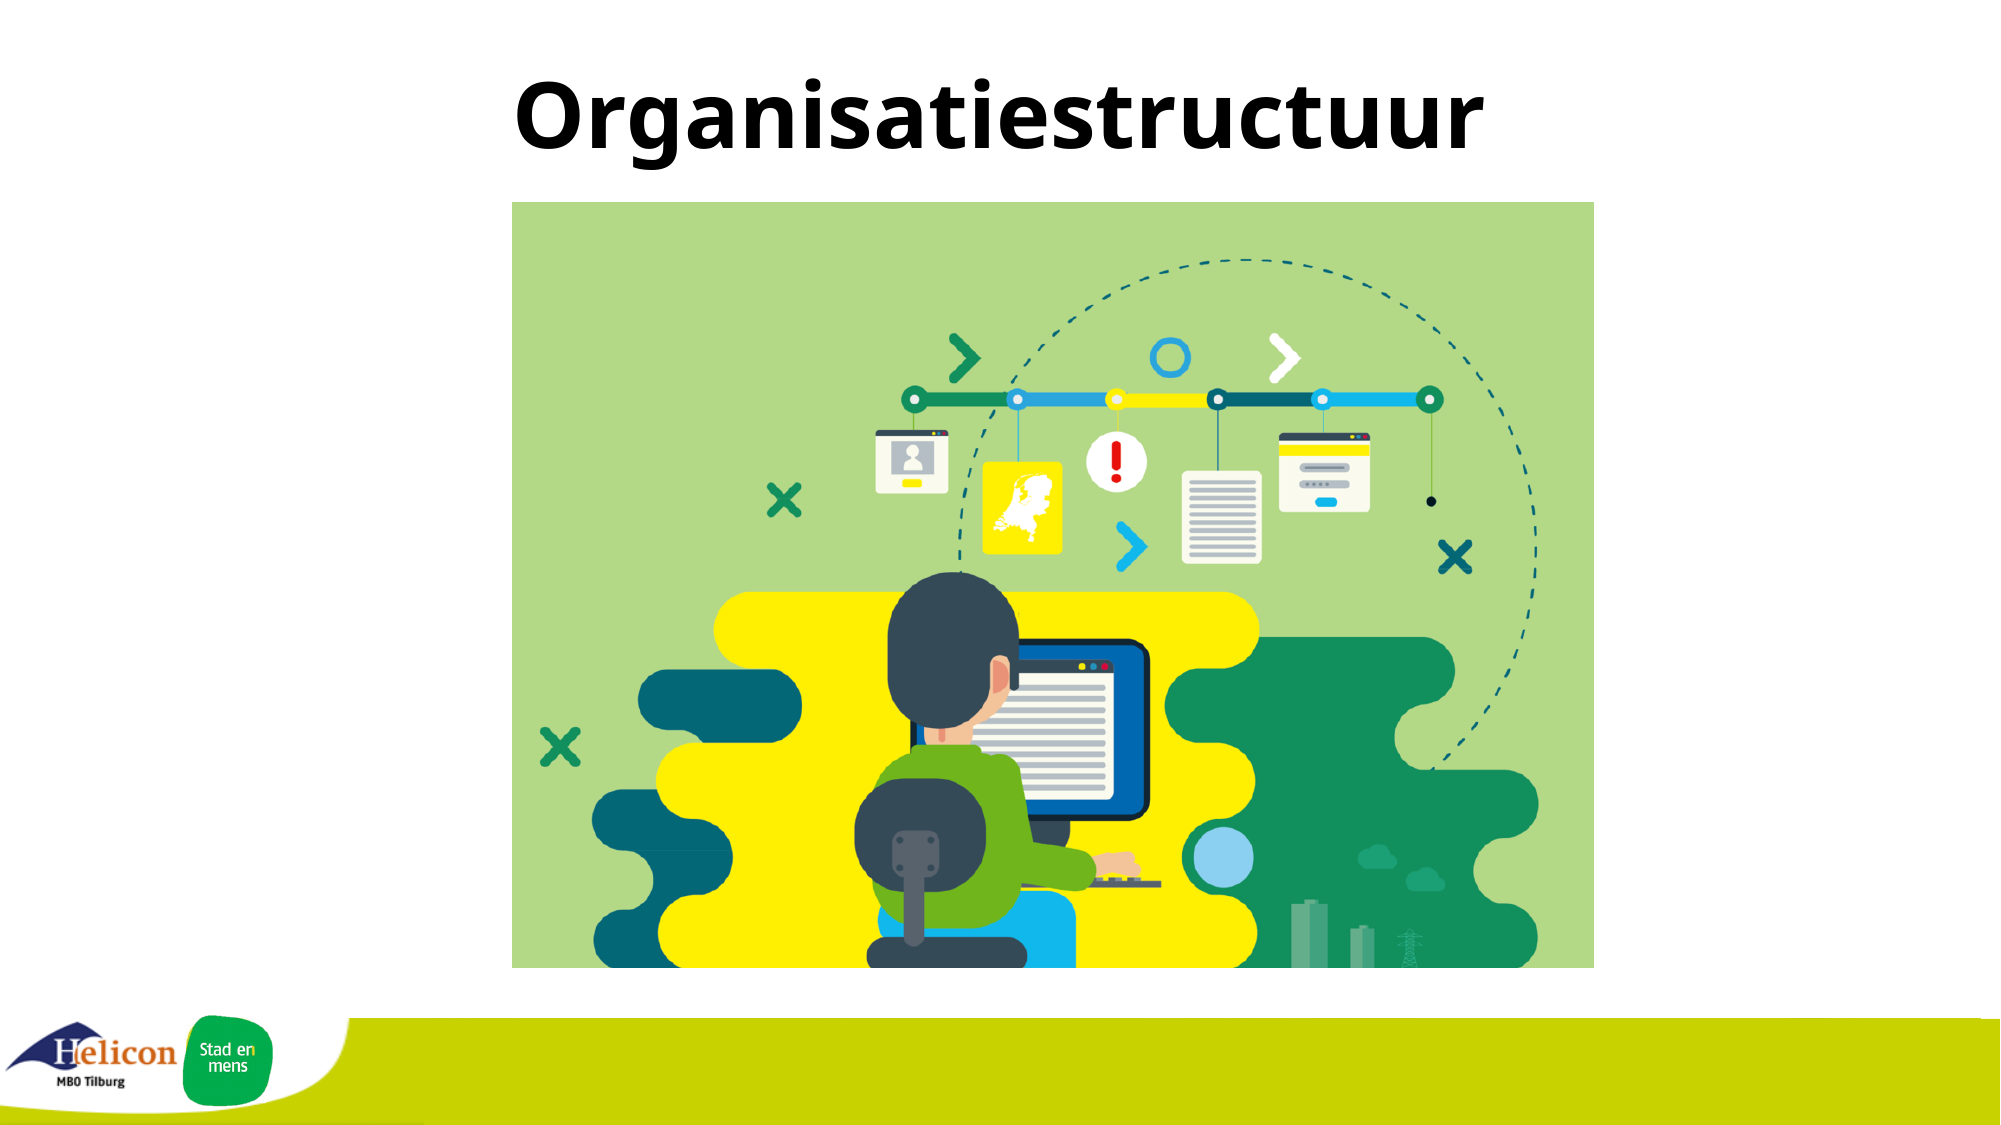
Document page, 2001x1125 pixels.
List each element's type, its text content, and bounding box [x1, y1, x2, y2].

picture [512, 202, 1594, 968]
picture [0, 1013, 424, 1125]
title Organisatiestructuur [249, 61, 1751, 204]
